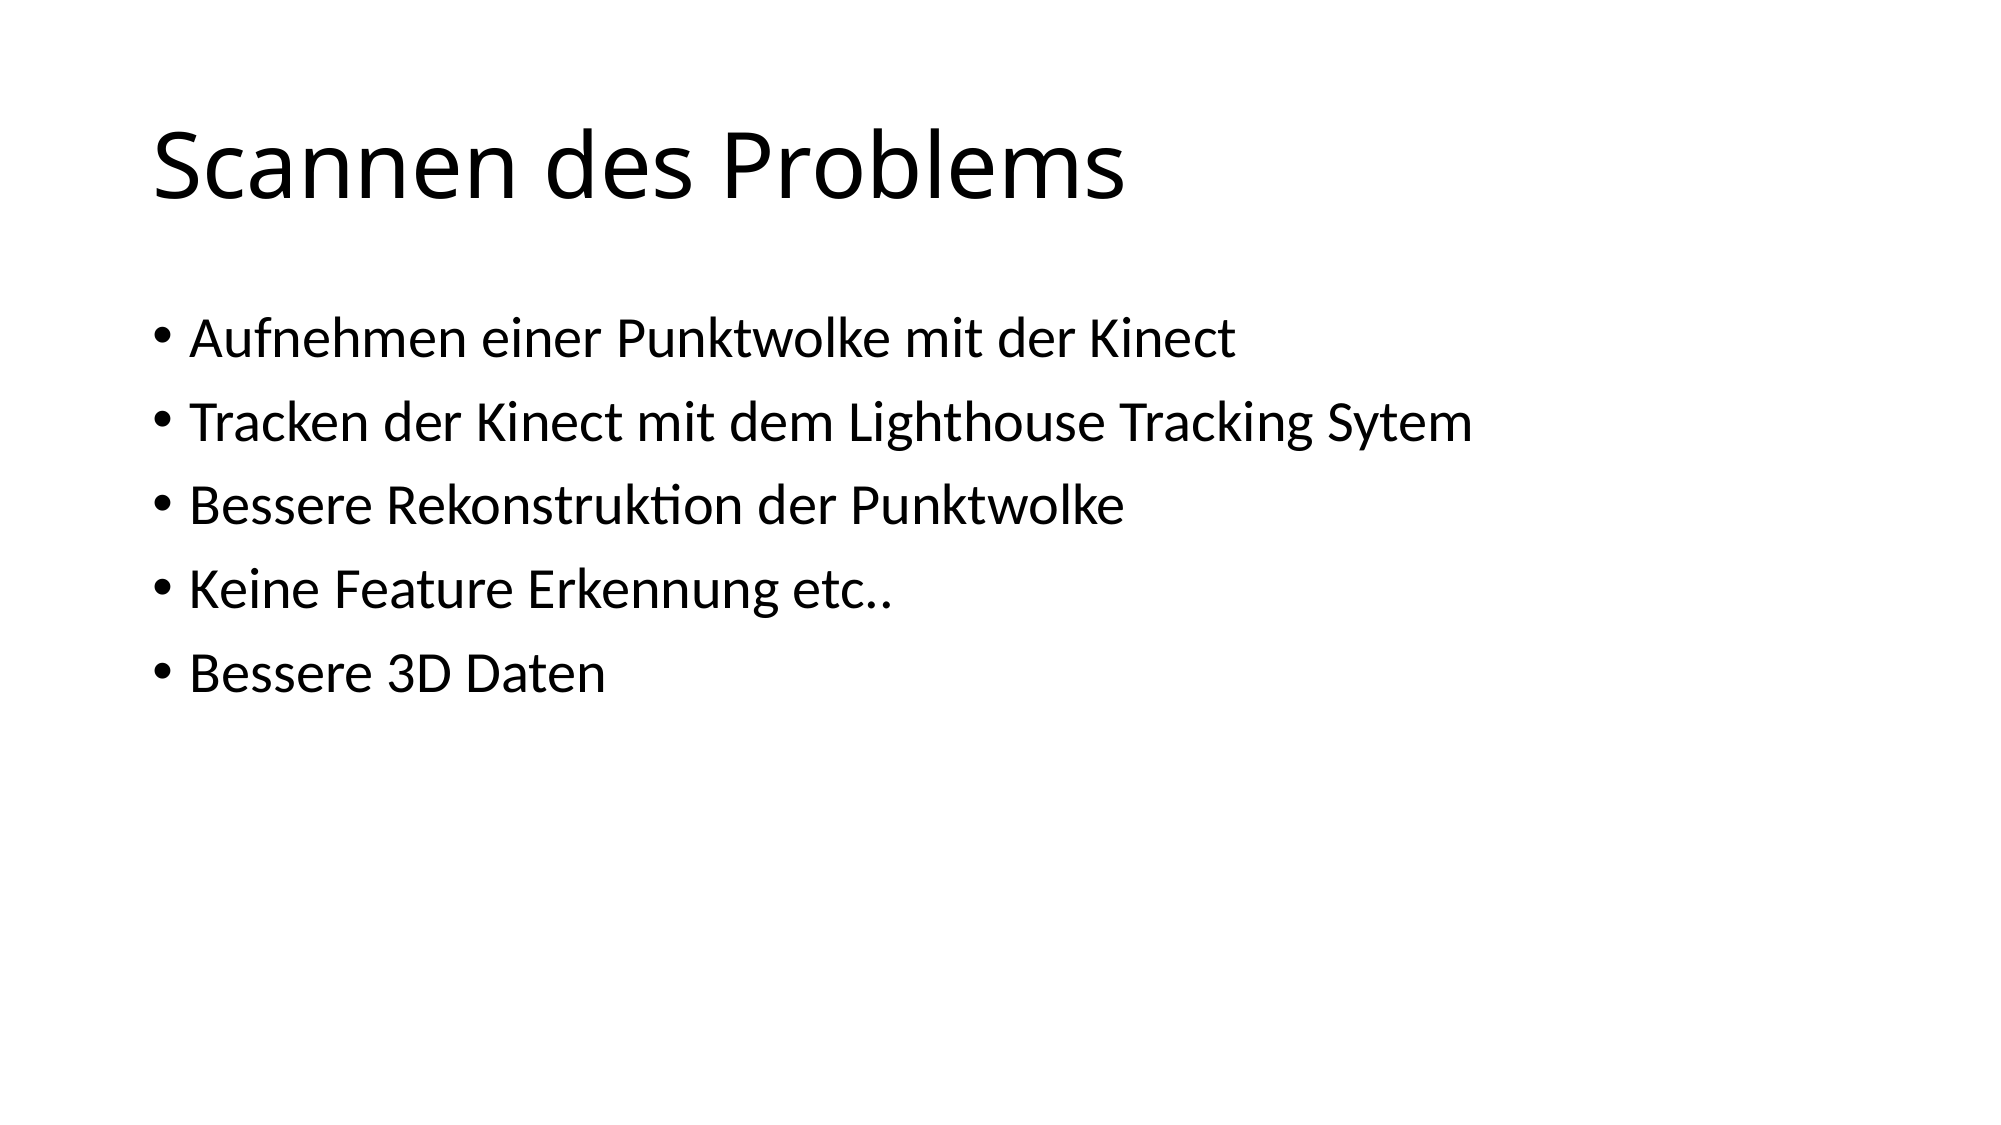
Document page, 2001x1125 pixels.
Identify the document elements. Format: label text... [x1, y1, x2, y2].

list Aufnehmen einer Punktwolke mit der Kinect Tracken der Kinect mit dem Lighthouse Tracking Sytem Bessere Rekonstruktion der Punktwolke Keine Feature Erkennung etc.. Bessere 3D Daten [137, 299, 1863, 1014]
title Scannen des Problems [137, 59, 1863, 278]
